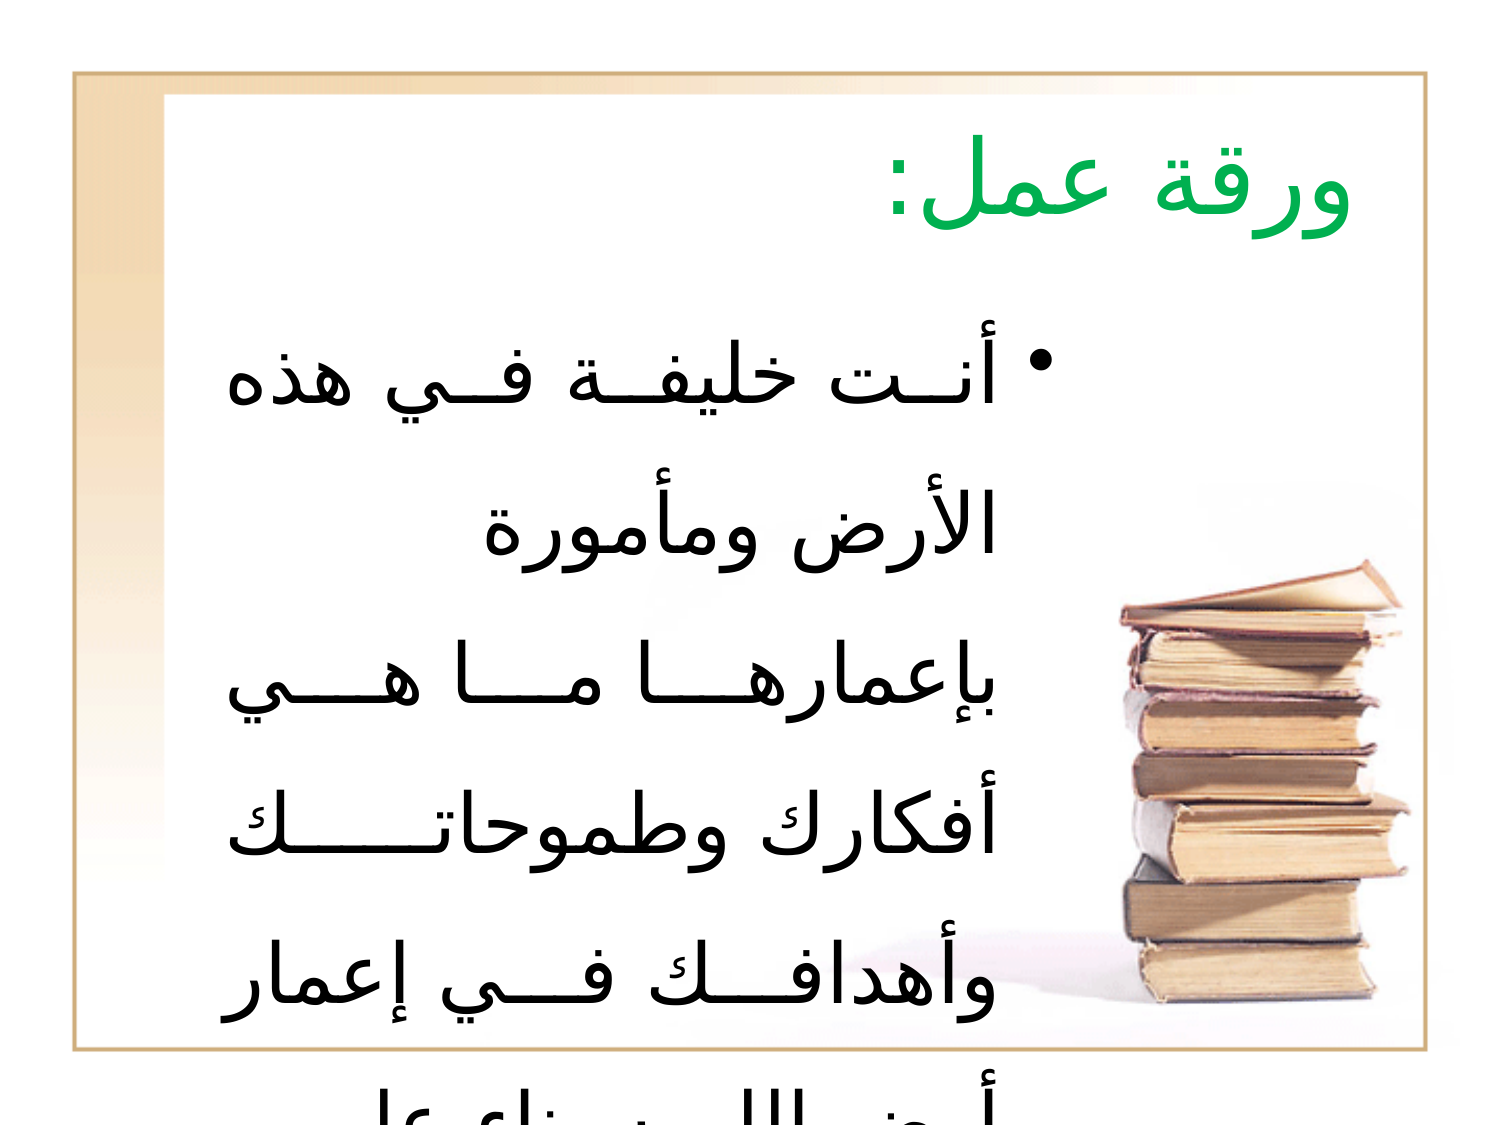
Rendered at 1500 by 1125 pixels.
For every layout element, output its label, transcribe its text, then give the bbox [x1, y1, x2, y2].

title ورقة عمل: [209, 112, 1373, 233]
picture [0, 0, 1500, 1125]
list أنت خليفة في هذه الأرض ومأمورة بإعمارها ما هي أفكارك وطموحاتك وأهدافك في إعمار أرض الله بناء على مسؤولية الأمانة الملقاة على عاتقك؟ [209, 262, 1073, 1006]
